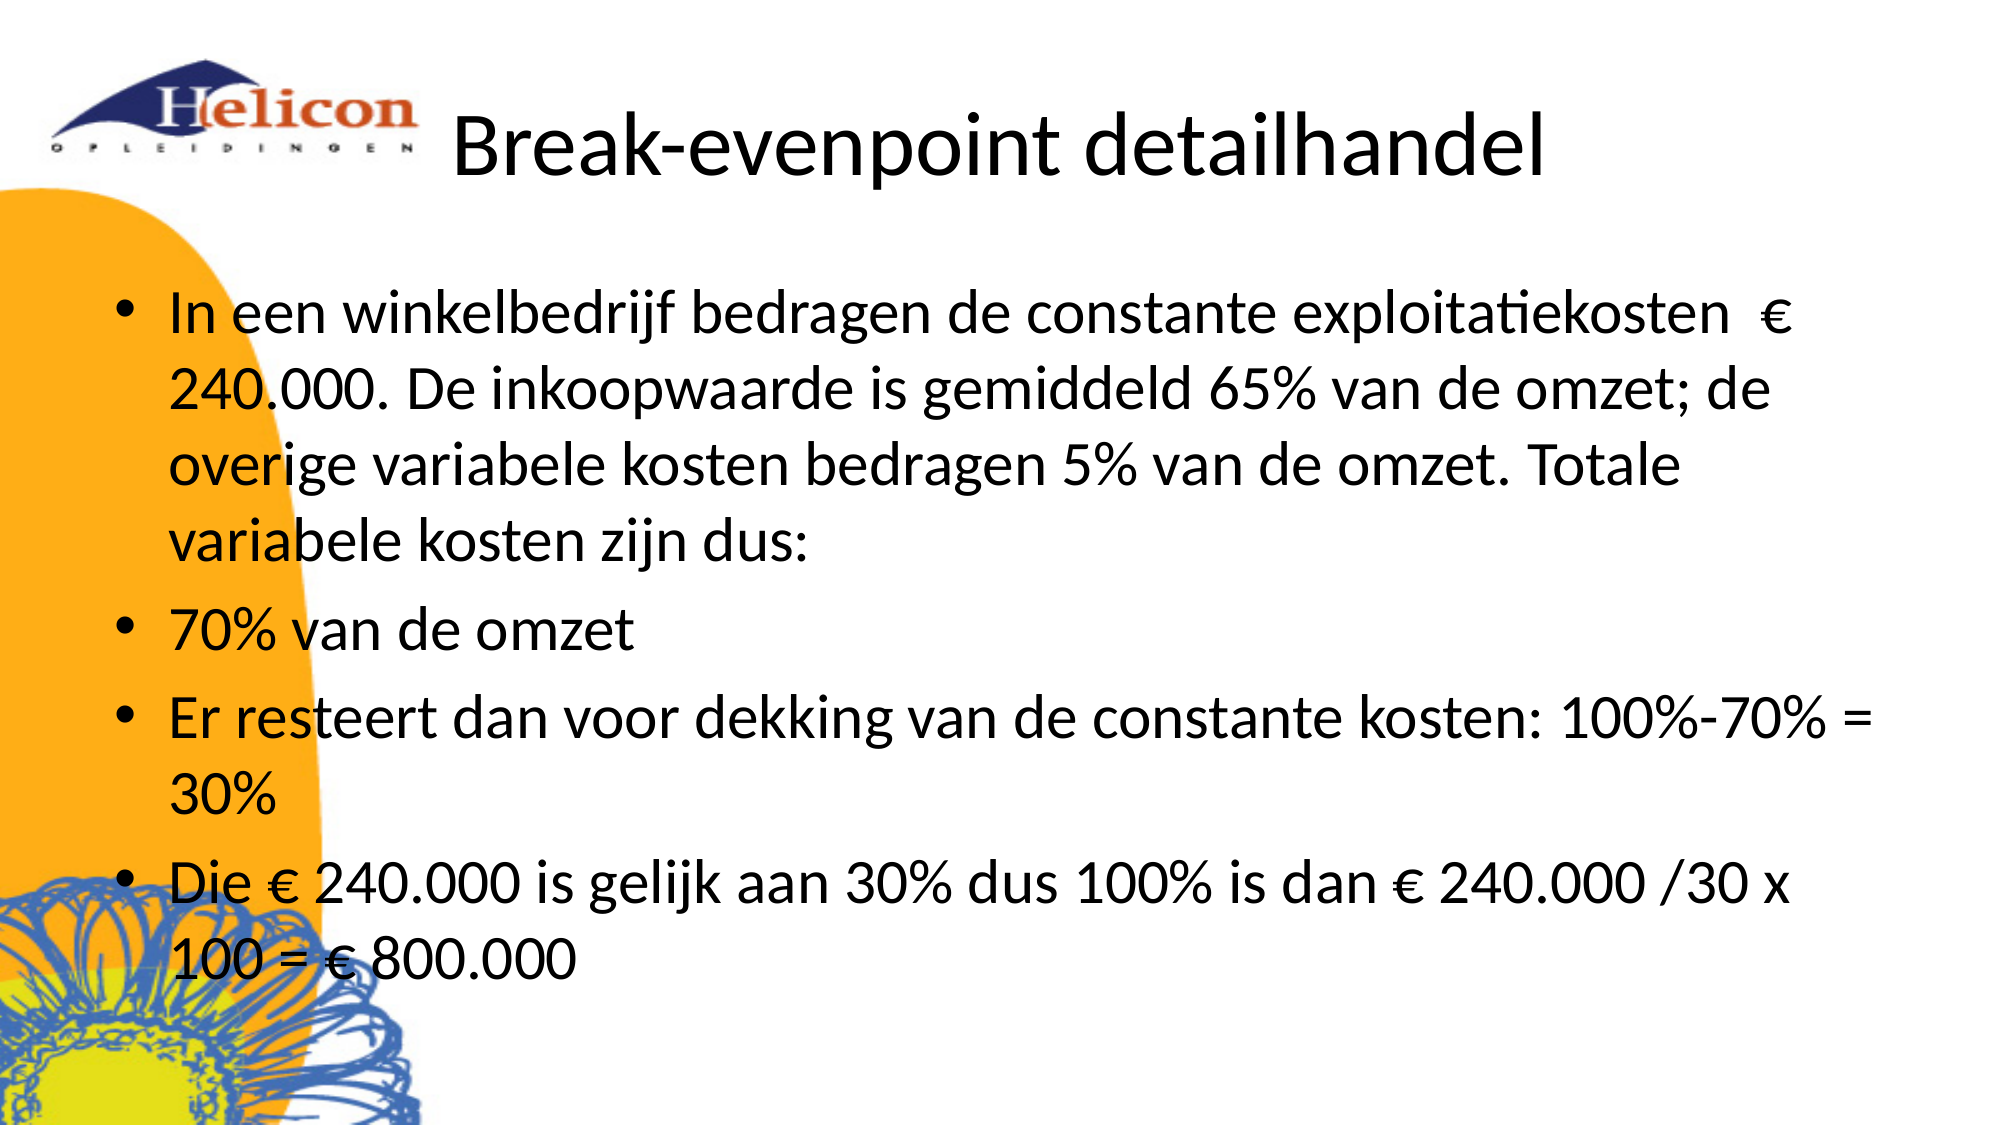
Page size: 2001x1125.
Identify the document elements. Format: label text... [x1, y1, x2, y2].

picture [0, 0, 2001, 1125]
title Break-evenpoint detailhandel [99, 45, 1900, 233]
list In een winkelbedrijf bedragen de constante exploitatiekosten € 240.000. De inkoopwaarde is gemiddeld 65% van de omzet; de overige variabele kosten bedragen 5% van de omzet. Totale variabele kosten zijn dus: 70% van de omzet Er resteert dan voor dekking van de constante kosten: 100%-70% = 30% Die € 240.000 is gelijk aan 30% dus 100% is dan € 240.000 /30 x 100 = € 800.000 [99, 262, 1900, 1005]
